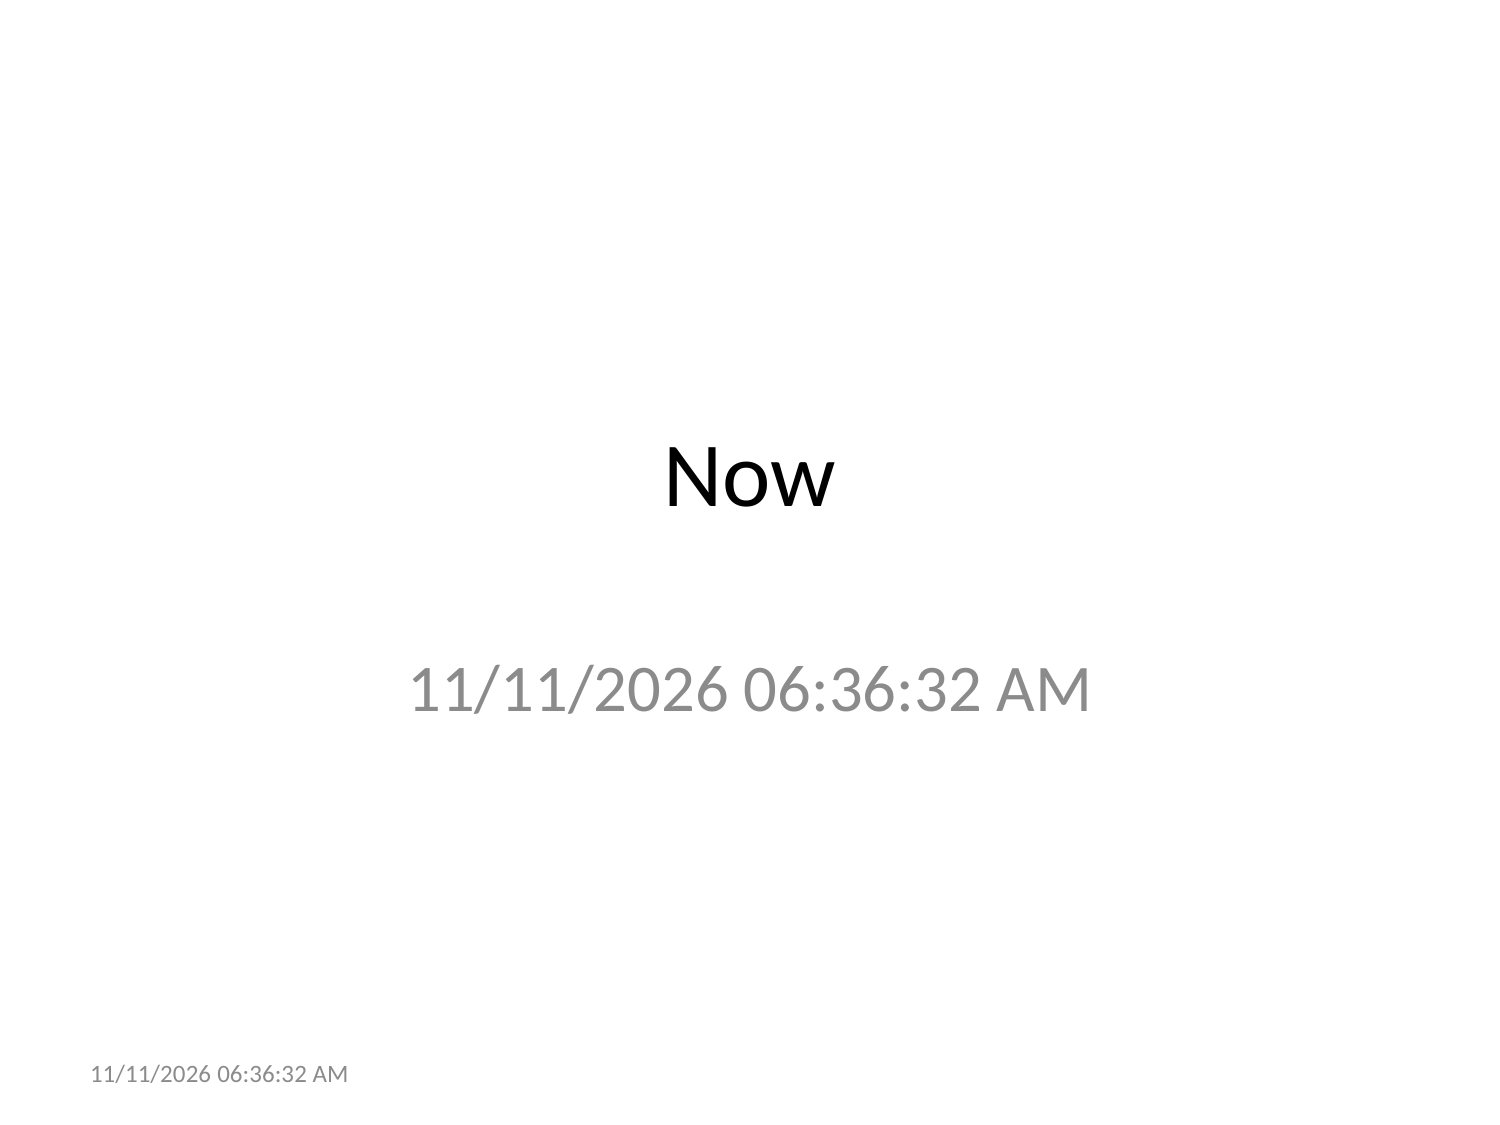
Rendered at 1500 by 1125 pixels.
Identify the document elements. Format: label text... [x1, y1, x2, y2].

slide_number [75, 1042, 425, 1103]
subtitle 2011-12-19 10:20:04 AM [225, 637, 1275, 925]
title Now [112, 349, 1388, 591]
